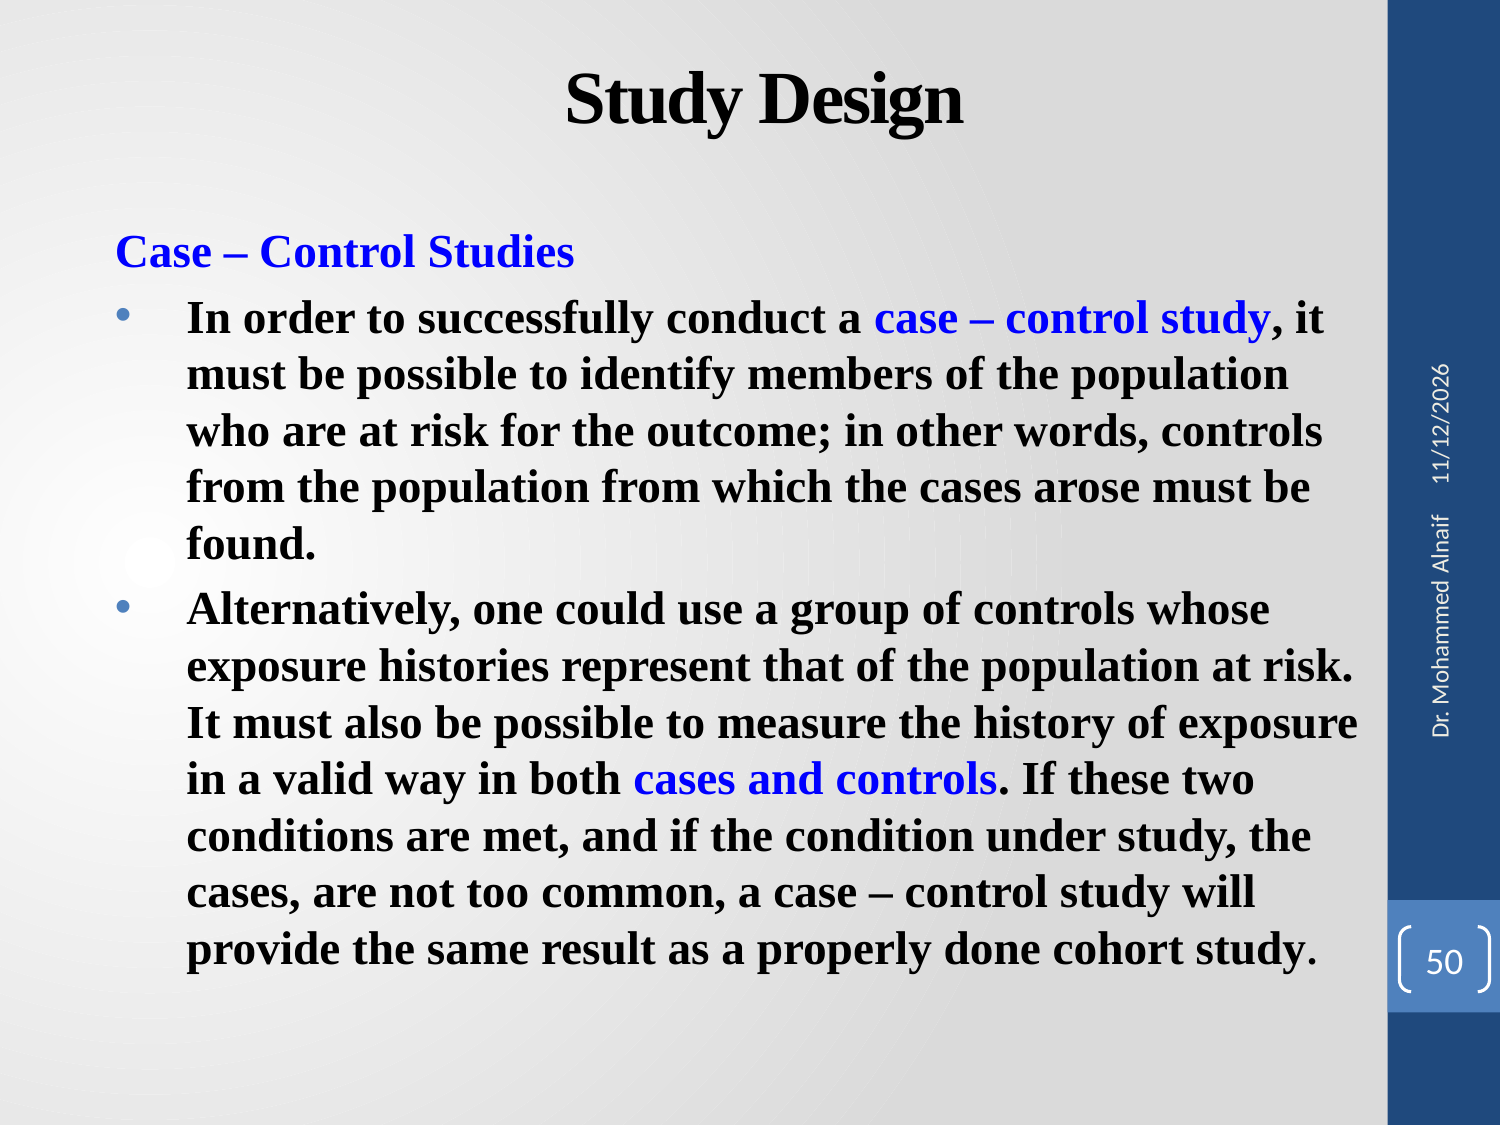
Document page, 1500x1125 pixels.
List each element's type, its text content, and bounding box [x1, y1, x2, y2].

slide_number 50 [1397, 925, 1492, 994]
subtitle Case – Control Studies In order to successfully conduct a case – control study, it must be possible to identify members of the population who are at risk for the outcome; in other words, controls from the population from which the cases arose must be found. Alternatively, one could use a group of controls whose exposure histories represent that of the population at risk. It must also be possible to measure the history of exposure in a valid way in both cases and controls. If these two conditions are met, and if the condition under study, the cases, are not too common, a case – control study will provide the same result as a properly done cohort study. [99, 212, 1375, 1025]
title Study Design [112, 37, 1388, 147]
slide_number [1408, 100, 1469, 500]
footer Dr. Mohammed Alnaif [1408, 500, 1469, 889]
